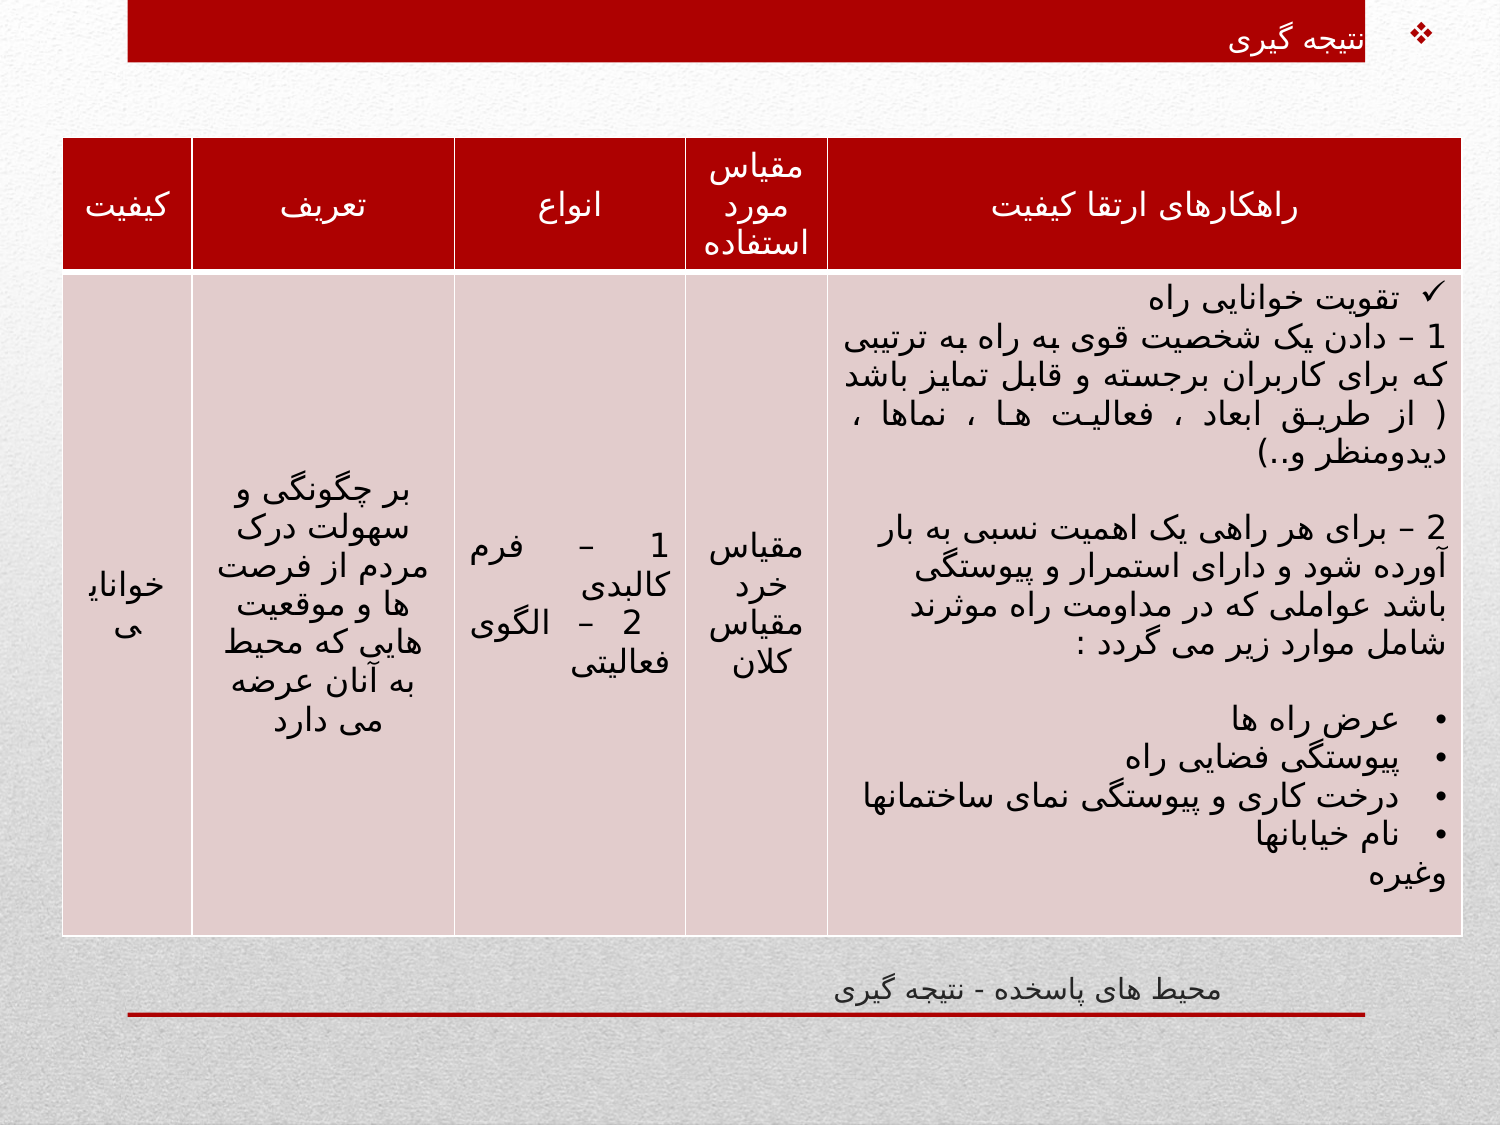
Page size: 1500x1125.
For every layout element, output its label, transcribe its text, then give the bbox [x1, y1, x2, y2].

table_cell 1 – فرم کالبدی 2 – الگوی فعالیتی [455, 275, 685, 935]
table_header مقیاس مورد استفاده [686, 138, 827, 269]
table_cell تقویت خوانایی راه 1 – دادن یک شخصیت قوی به راه به ترتیبی که برای کاربران برجسته و قابل تمایز باشد ( از طریق ابعاد ، فعالیت ها ، نماها ، دیدومنظر و..) 2 – برای هر راهی یک اهمیت نسبی به بار آورده شود و دارای استمرار و پیوستگی باشد عواملی که در مداومت راه موثرند شامل موارد زیر می گردد : عرض راه ها پیوستگی فضایی راه درخت کاری و پیوستگی نمای ساختمانها نام خیابانها وغیره [828, 275, 1461, 935]
table_header انواع [455, 138, 685, 269]
table_cell مقیاس خرد مقیاس کلان [686, 275, 827, 935]
table_cell خوانایی [63, 275, 191, 935]
table_cell بر چگونگی و سهولت درک مردم از فرصت ها و موقعیت هایی که محیط به آنان عرضه می دارد [193, 275, 454, 935]
picture [0, 0, 1500, 1125]
table_header تعریف [193, 138, 454, 269]
table_header کیفیت [63, 138, 191, 269]
title محیط های پاسخده - نتیجه گیری [125, 937, 1238, 1013]
list نتیجه گیری [1175, 0, 1438, 75]
table_header راهکارهای ارتقا کیفیت [828, 138, 1461, 269]
